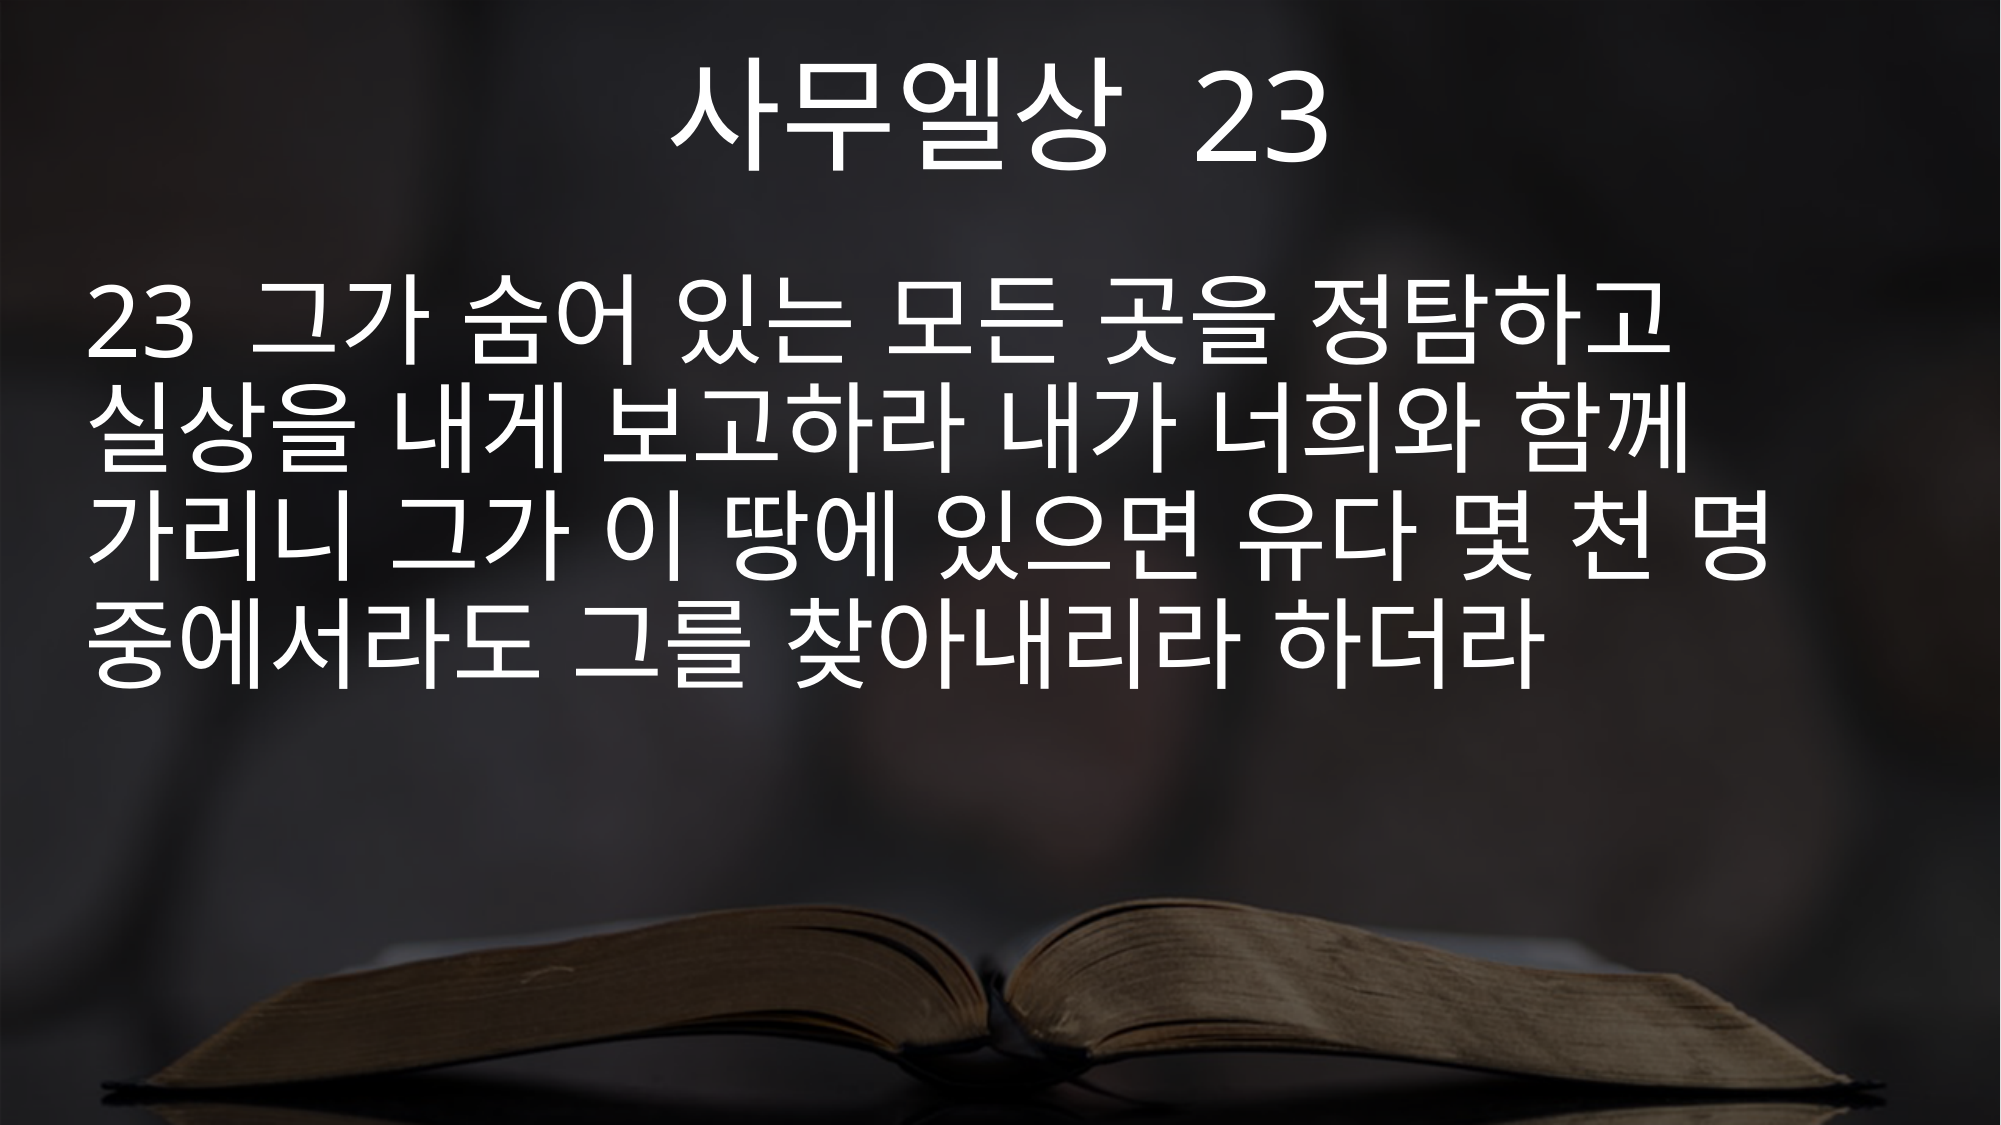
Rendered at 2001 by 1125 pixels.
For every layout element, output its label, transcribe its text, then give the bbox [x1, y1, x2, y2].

picture [0, 0, 2001, 1125]
list 23 그가 숨어 있는 모든 곳을 정탐하고 실상을 내게 보고하라 내가 너희와 함께 가리니 그가 이 땅에 있으면 유다 몇 천 명 중에서라도 그를 찾아내리라 하더라 [69, 263, 1953, 423]
footer 사무엘상 23 [0, 32, 2000, 192]
